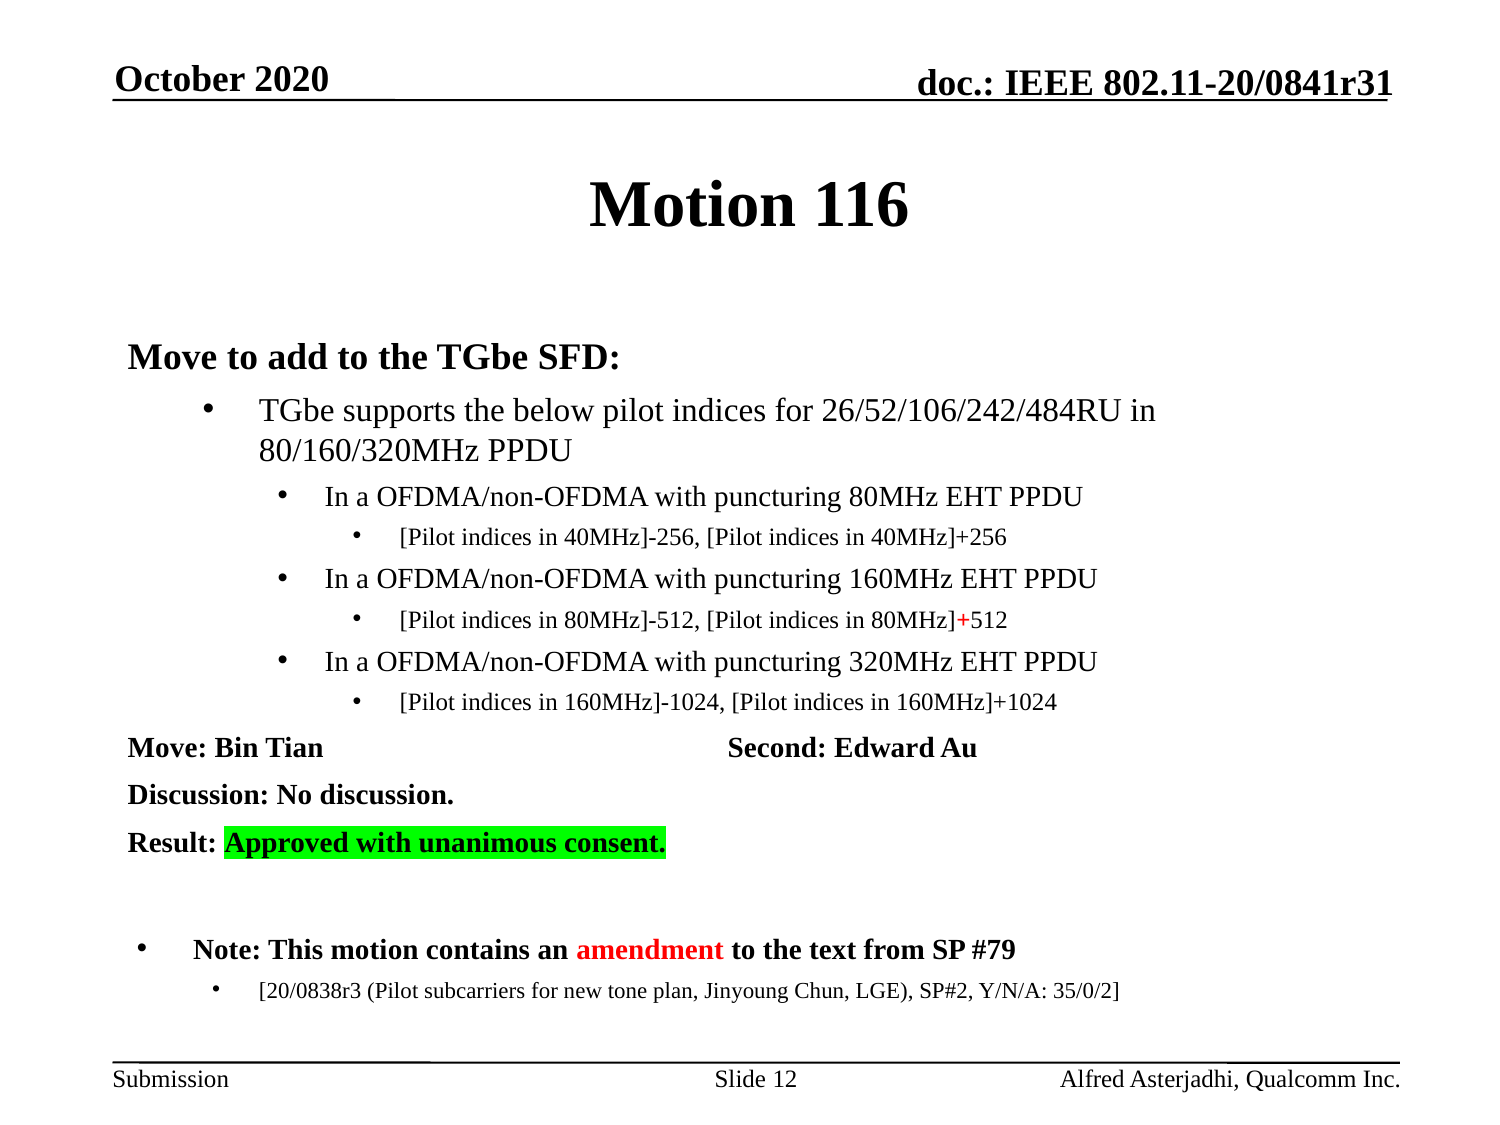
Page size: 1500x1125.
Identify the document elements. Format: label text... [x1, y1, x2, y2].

footer Alfred Asterjadhi, Qualcomm Inc. [878, 1061, 1402, 1093]
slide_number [114, 54, 423, 100]
list Move to add to the TGbe SFD: TGbe supports the below pilot indices for 26/52/106/242/484RU in 80/160/320MHz PPDU In a OFDMA/non-OFDMA with puncturing 80MHz EHT PPDU [Pilot indices in 40MHz]-256, [Pilot indices in 40MHz]+256 In a OFDMA/non-OFDMA with puncturing 160MHz EHT PPDU [Pilot indices in 80MHz]-512, [Pilot indices in 80MHz]+512 In a OFDMA/non-OFDMA with puncturing 320MHz EHT PPDU [Pilot indices in 160MHz]-1024, [Pilot indices in 160MHz]+1024 Move: Bin Tian Second: Edward Au Discussion: No discussion. Result: Approved with unanimous consent. Note: This motion contains an amendment to the text from SP #79 [20/0838r3 (Pilot subcarriers for new tone plan, Jinyoung Chun, LGE), SP#2, Y/N/A: 35/0/2] [112, 324, 1388, 1000]
title Motion 116 [112, 112, 1388, 288]
slide_number Slide 12 [712, 1061, 800, 1123]
